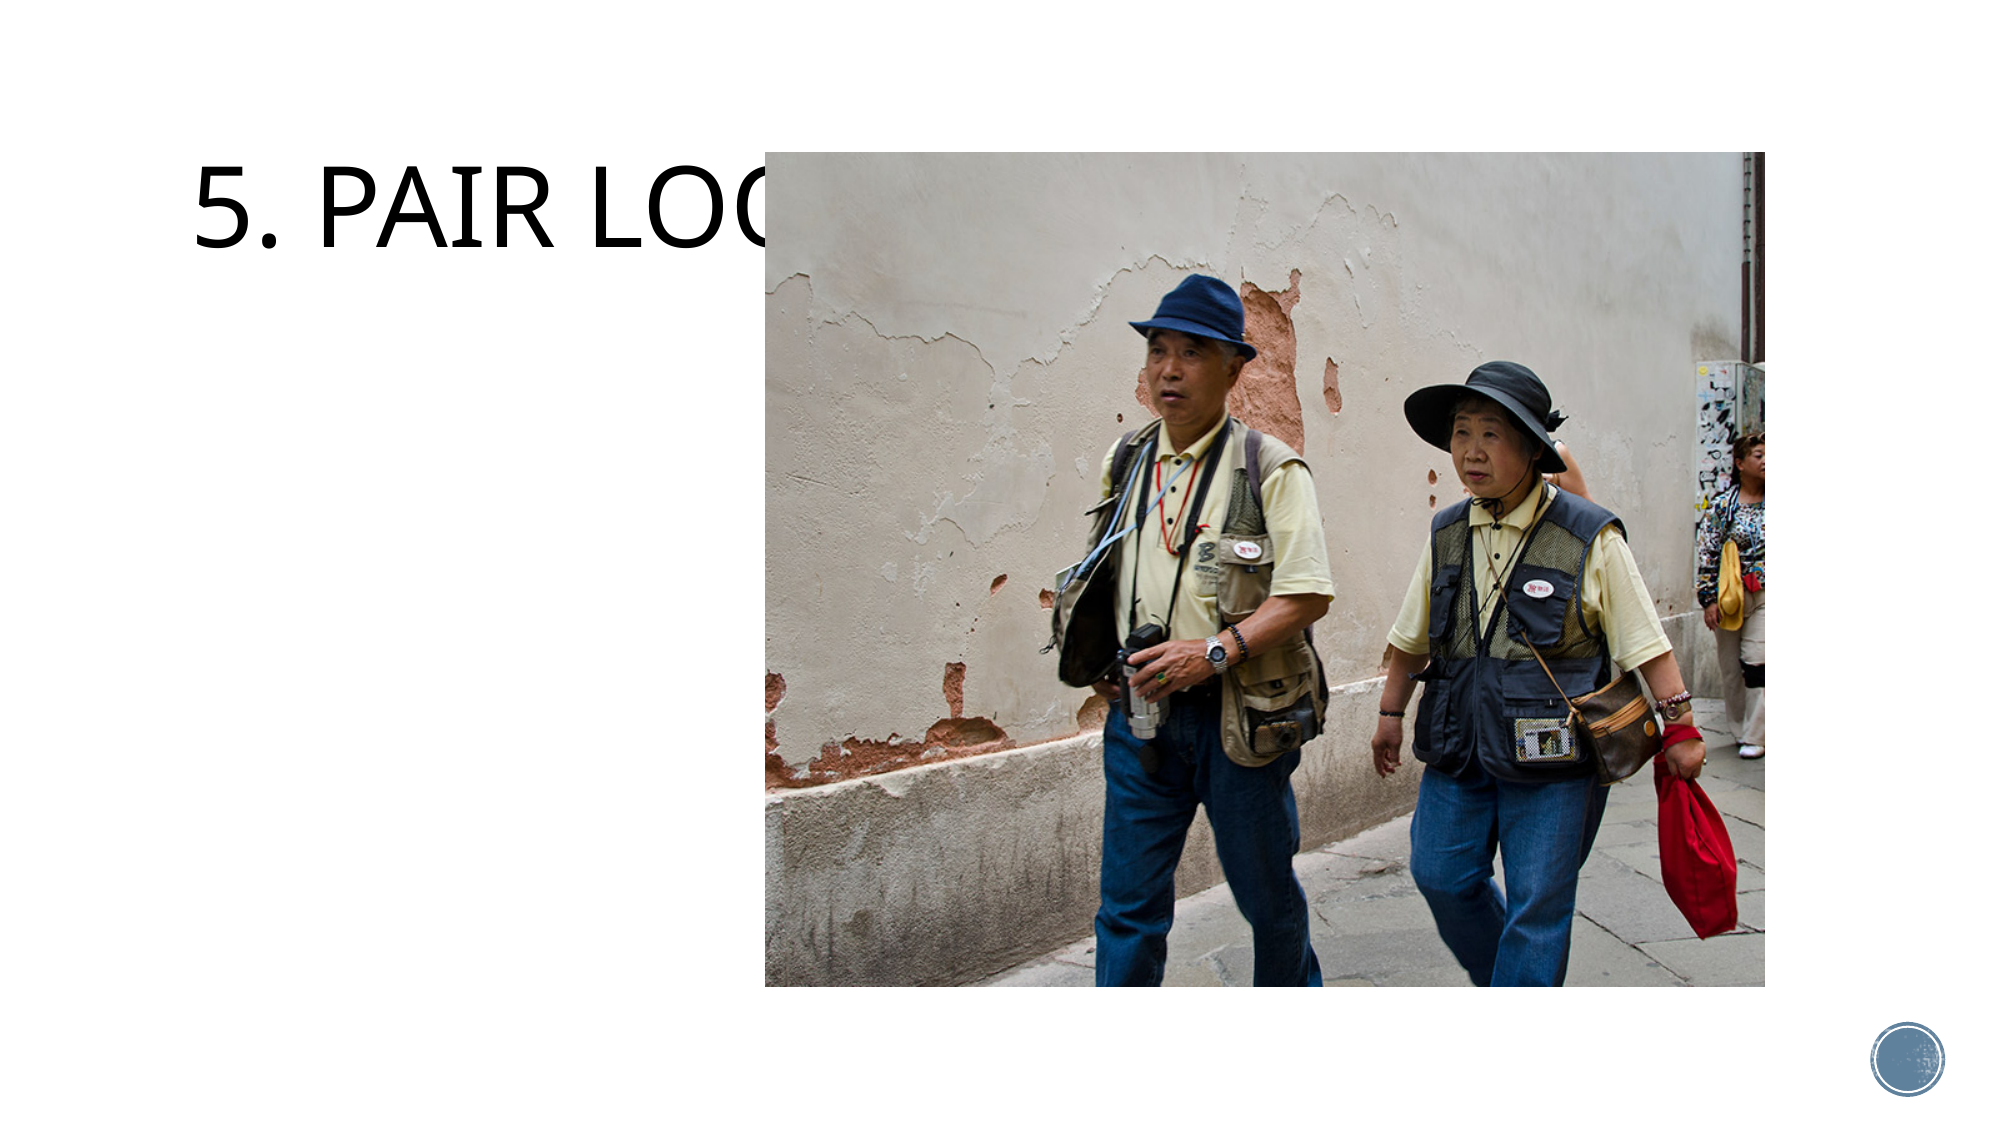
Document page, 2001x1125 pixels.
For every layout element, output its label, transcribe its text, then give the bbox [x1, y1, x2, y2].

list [768, 156, 1762, 985]
title 5. Pair Look [175, 79, 1826, 344]
